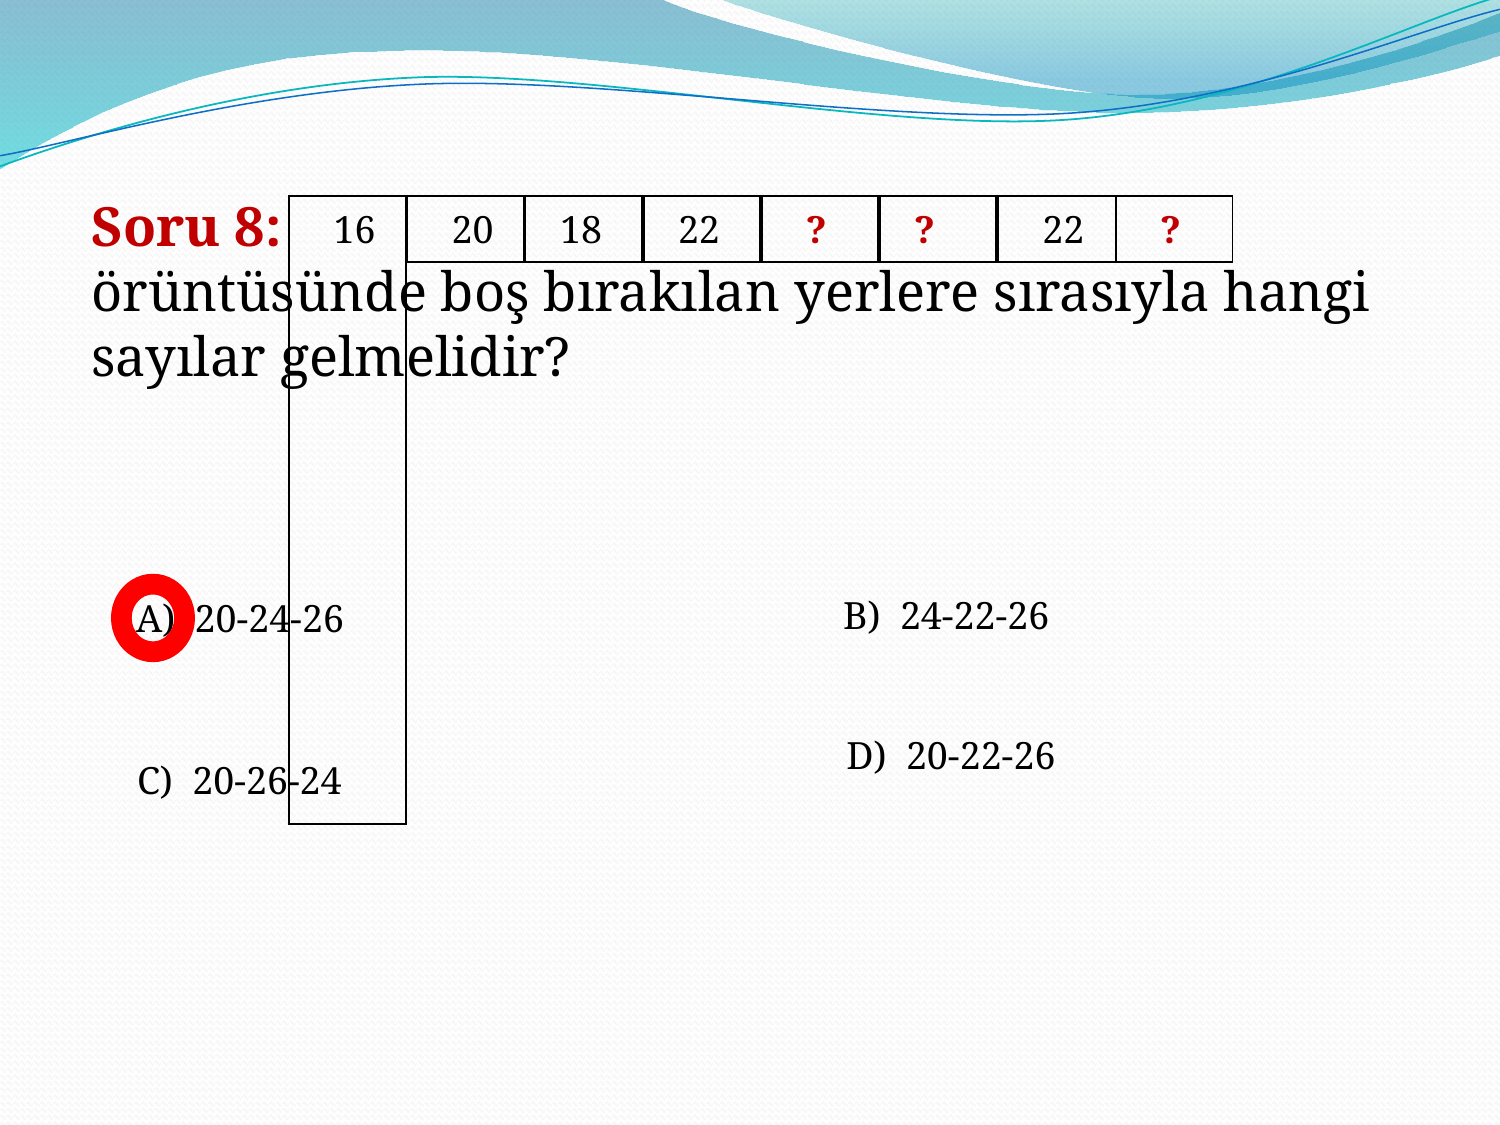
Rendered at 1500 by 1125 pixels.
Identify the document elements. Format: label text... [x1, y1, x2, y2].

text_box A) 20-24-26 [184, 587, 360, 648]
text_box C) 20-26-24 [122, 749, 357, 810]
table_header ? [763, 197, 877, 261]
table_header 18 [526, 197, 641, 261]
list Soru 8: örüntüsünde boş bırakılan yerlere sırasıyla hangi sayılar gelmelidir? [76, 184, 1427, 433]
table_header 16 [290, 197, 405, 823]
table_header 22 [999, 197, 1115, 261]
text_box B) 24-22-26 [828, 584, 1065, 645]
table_header ? [1117, 197, 1232, 261]
table_header 20 [408, 197, 523, 261]
text_box D) 20-22-26 [831, 724, 1071, 784]
table_header ? [881, 197, 995, 261]
text_box [110, 573, 195, 663]
table_header 22 [645, 197, 759, 261]
text_box A) 20-24-26 [132, 595, 174, 641]
